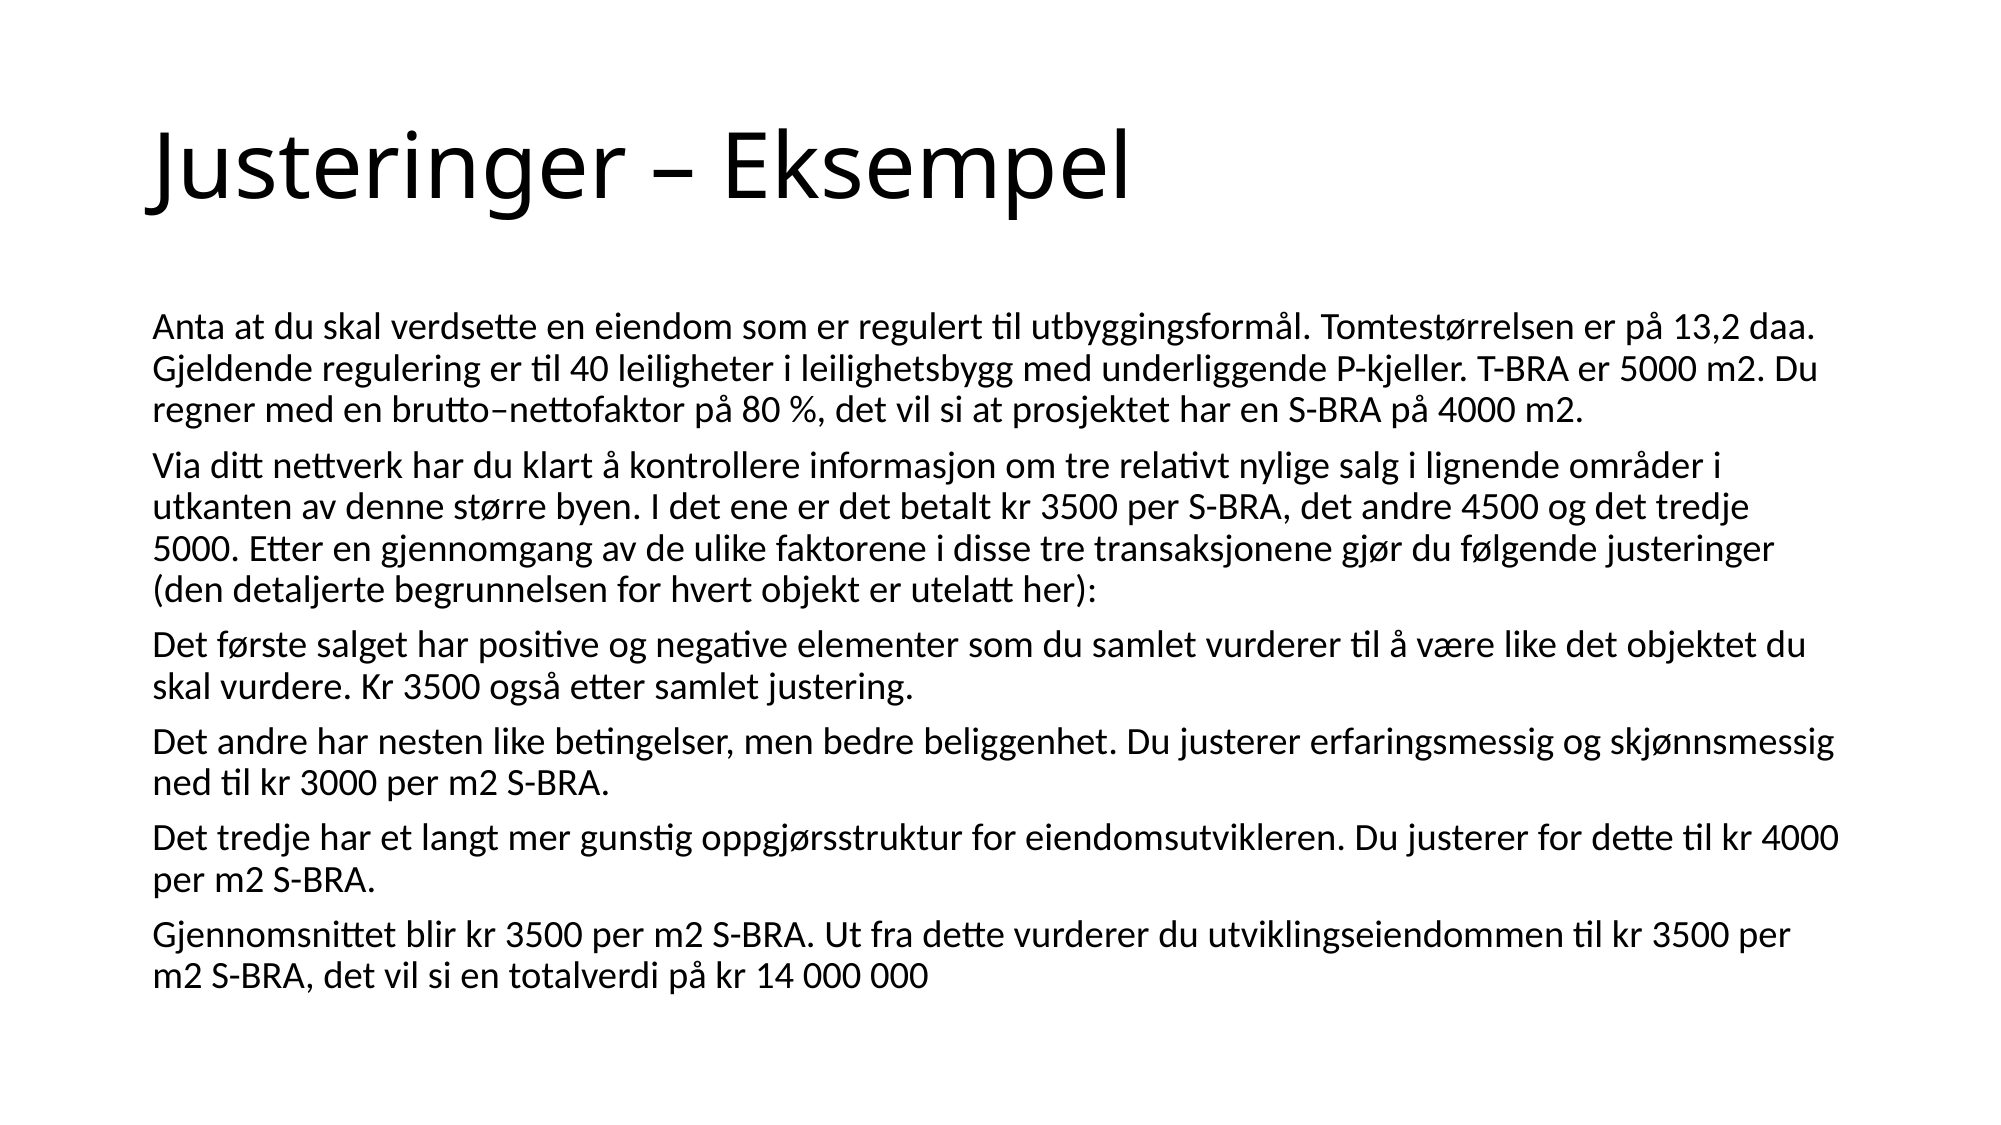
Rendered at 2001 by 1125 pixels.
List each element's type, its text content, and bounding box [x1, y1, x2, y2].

list Anta at du skal verdsette en eiendom som er regulert til utbyggingsformål. Tomtestørrelsen er på 13,2 daa. Gjeldende regulering er til 40 leiligheter i leilighetsbygg med underliggende P-kjeller. T-BRA er 5000 m2. Du regner med en brutto–nettofaktor på 80 %, det vil si at prosjektet har en S-BRA på 4000 m2. Via ditt nettverk har du klart å kontrollere informasjon om tre relativt nylige salg i lignende områder i utkanten av denne større byen. I det ene er det betalt kr 3500 per S-BRA, det andre 4500 og det tredje 5000. Etter en gjennomgang av de ulike faktorene i disse tre transaksjonene gjør du følgende justeringer (den detaljerte begrunnelsen for hvert objekt er utelatt her): Det første salget har positive og negative elementer som du samlet vurderer til å være like det objektet du skal vurdere. Kr 3500 også etter samlet justering. Det andre har nesten like betingelser, men bedre beliggenhet. Du justerer erfaringsmessig og skjønnsmessig ned til kr 3000 per m2 S-BRA. Det tredje har et langt mer gunstig oppgjørsstruktur for eiendomsutvikleren. Du justerer for dette til kr 4000 per m2 S-BRA. Gjennomsnittet blir kr 3500 per m2 S-BRA. Ut fra dette vurderer du utviklingseiendommen til kr 3500 per m2 S-BRA, det vil si en totalverdi på kr 14 000 000 [137, 299, 1863, 1014]
title Justeringer – Eksempel [137, 59, 1863, 278]
